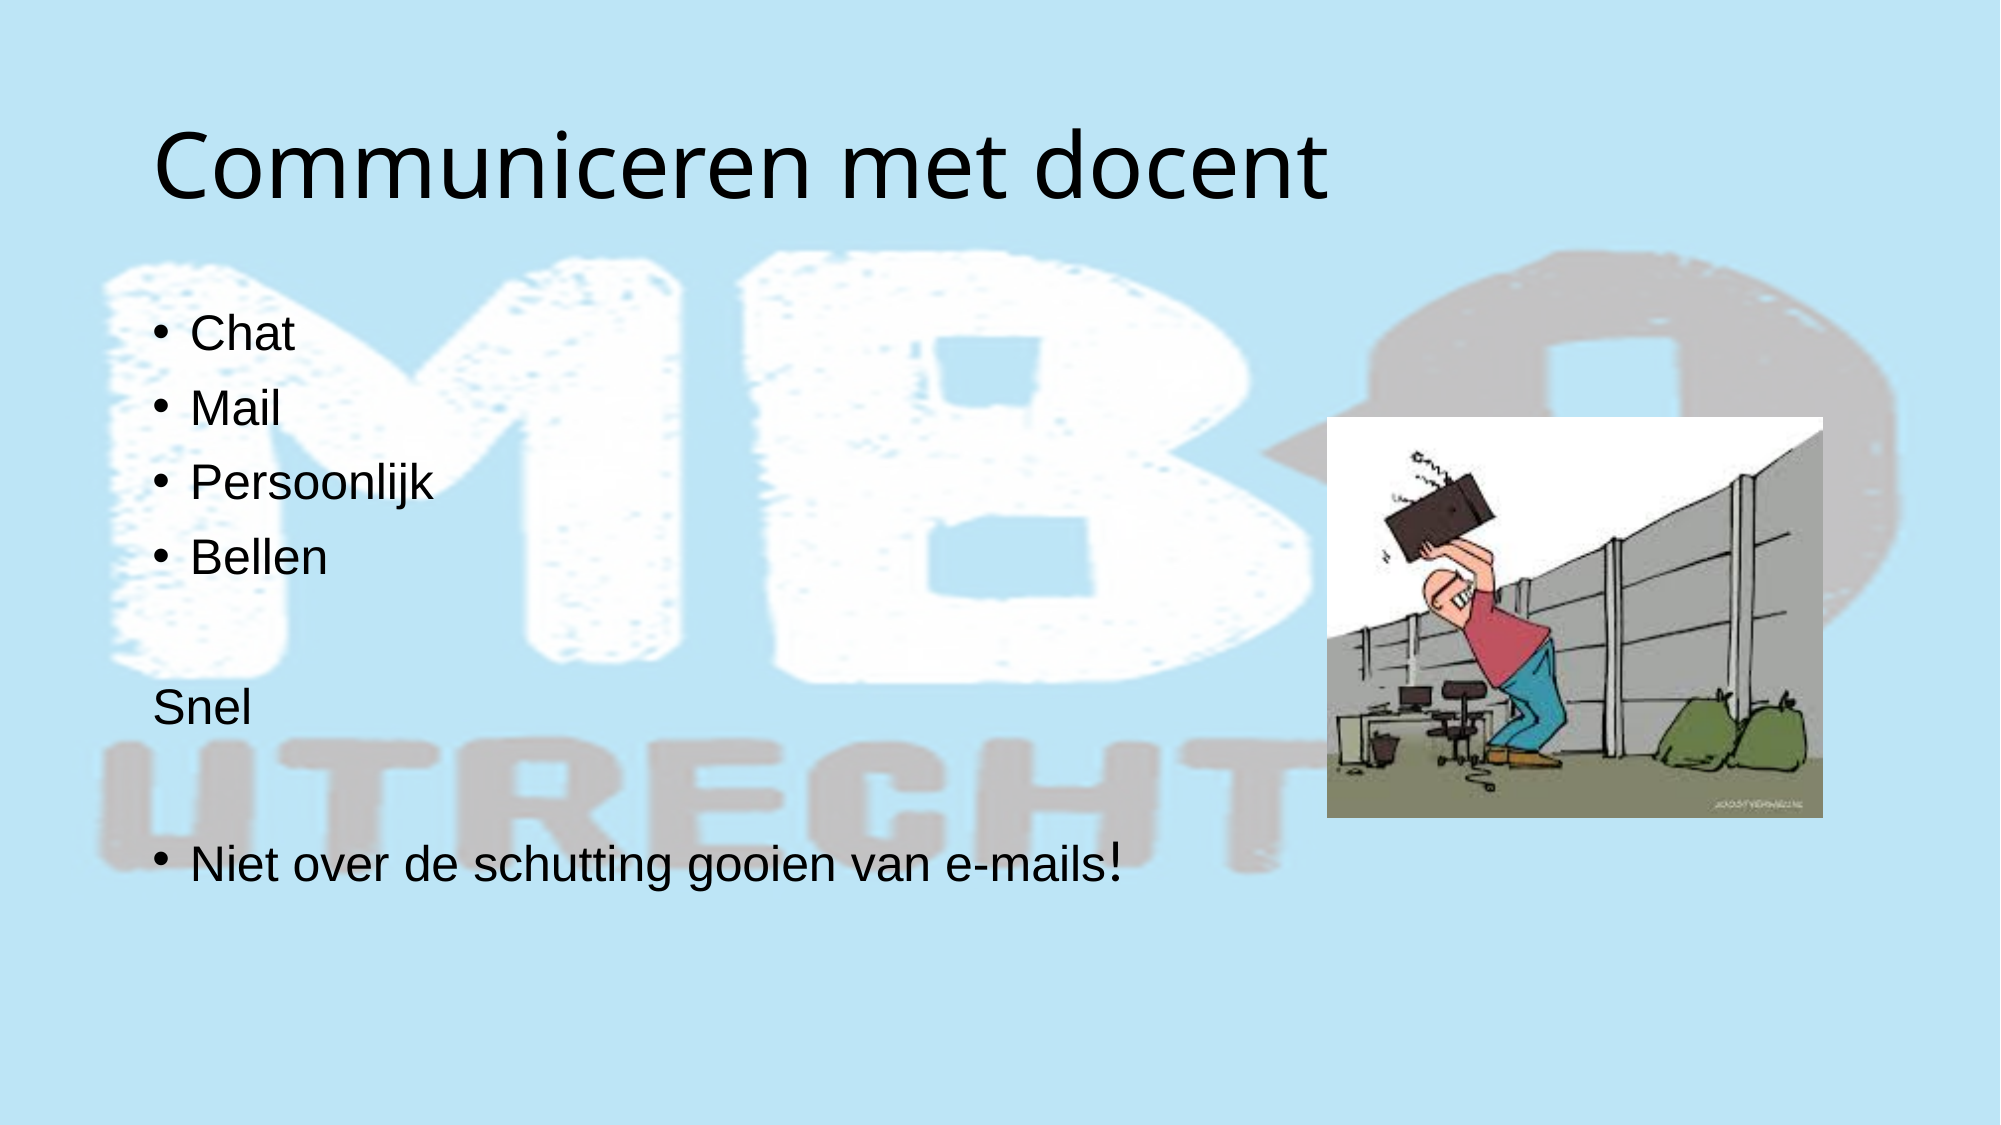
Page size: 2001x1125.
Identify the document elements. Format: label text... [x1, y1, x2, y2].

title Communiceren met docent [137, 59, 1863, 278]
list Chat Mail Persoonlijk Bellen Snel Niet over de schutting gooien van e-mails! [137, 299, 1863, 1014]
picture [1327, 417, 1823, 818]
